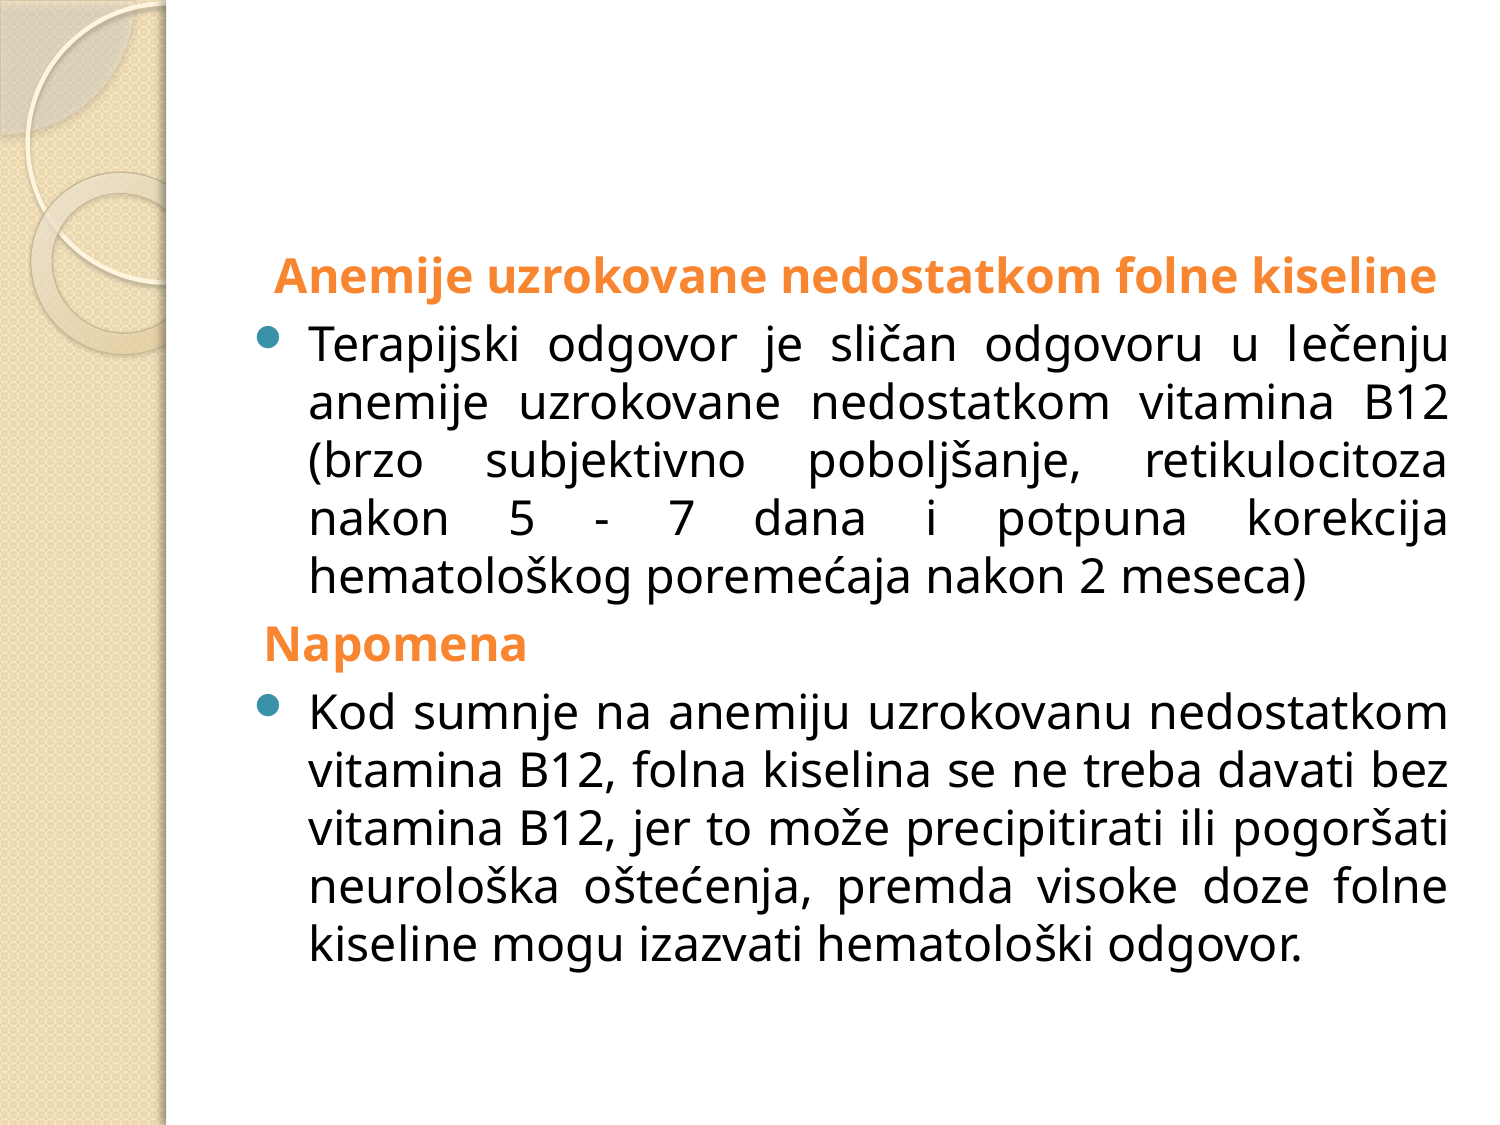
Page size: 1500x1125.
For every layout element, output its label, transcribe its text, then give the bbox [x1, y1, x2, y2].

list Anemije uzrokovane nedostatkom folne kiseline Terapijski odgovor je sličan odgovoru u lečenju anemije uzrokovane nedostatkom vitamina B12 (brzo subjektivno poboljšanje, retikulocitoza nakon 5 - 7 dana i potpuna korekcija hematološkog poremećaja nakon 2 meseca) Napomena Kod sumnje na anemiju uzrokovanu nedostatkom vitamina B12, folna kiselina se ne treba davati bez vitamina B12, jer to može precipitirati ili pogoršati neurološka oštećenja, premda visoke doze folne kiseline mogu izazvati hematološki odgovor. [235, 237, 1466, 1025]
